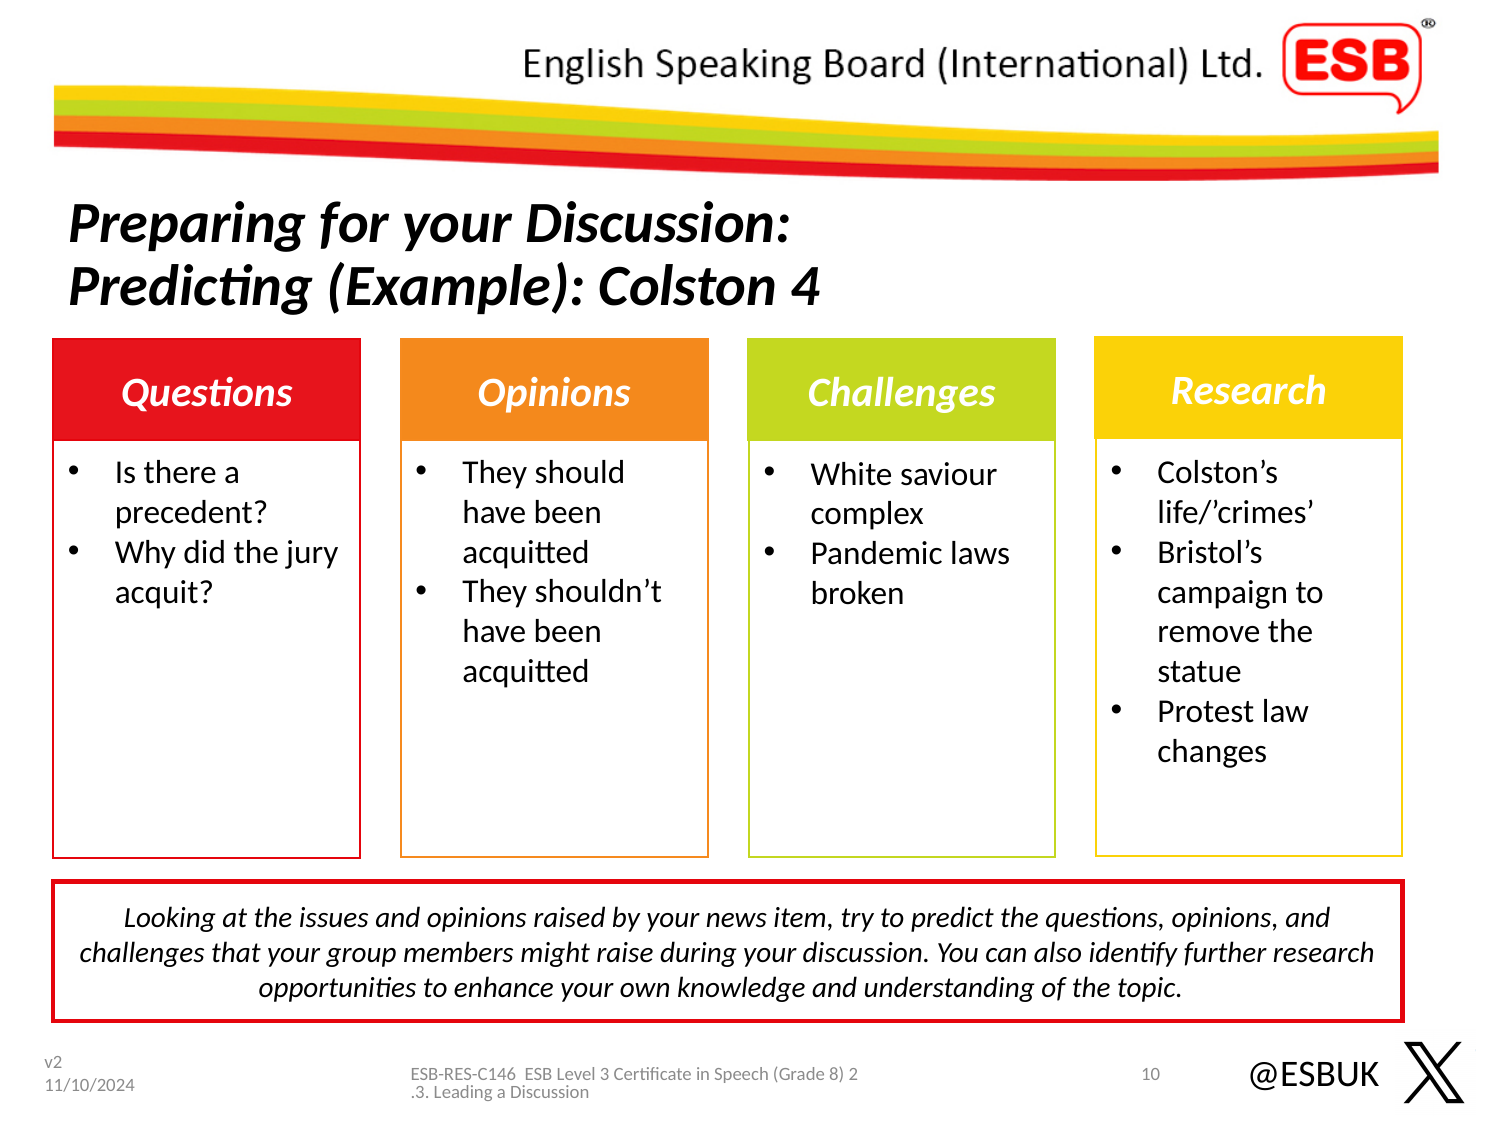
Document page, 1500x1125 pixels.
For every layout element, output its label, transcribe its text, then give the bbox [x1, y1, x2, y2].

text_box Questions [52, 338, 361, 441]
text_box Is there a precedent? Why did the jury acquit? [52, 441, 361, 859]
text_box They should have been acquitted They shouldn’t have been acquitted [400, 441, 709, 858]
text_box Challenges [747, 338, 1056, 441]
text_box Looking at the issues and opinions raised by your news item, try to predict the questions, opinions, and challenges that your group members might raise during your discussion. You can also identify further research opportunities to enhance your own knowledge and understanding of the topic. [52, 880, 1403, 1022]
picture [1395, 1029, 1476, 1116]
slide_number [29, 1042, 160, 1103]
title Preparing for your Discussion: Predicting (Example): Colston 4 [53, 184, 1347, 327]
picture [0, 0, 1500, 189]
text_box Colston’s life/’crimes’ Bristol’s campaign to remove the statue Protest law changes [1095, 439, 1403, 857]
text_box White saviour complex Pandemic laws broken [748, 441, 1056, 858]
slide_number 10 [930, 1042, 1176, 1103]
text_box Research [1094, 336, 1403, 439]
footer ESB-RES-C146 ESB Level 3 Certificate in Speech (Grade 8) 2.3. Leading a Discussion [395, 1042, 874, 1103]
text_box Opinions [400, 338, 709, 441]
